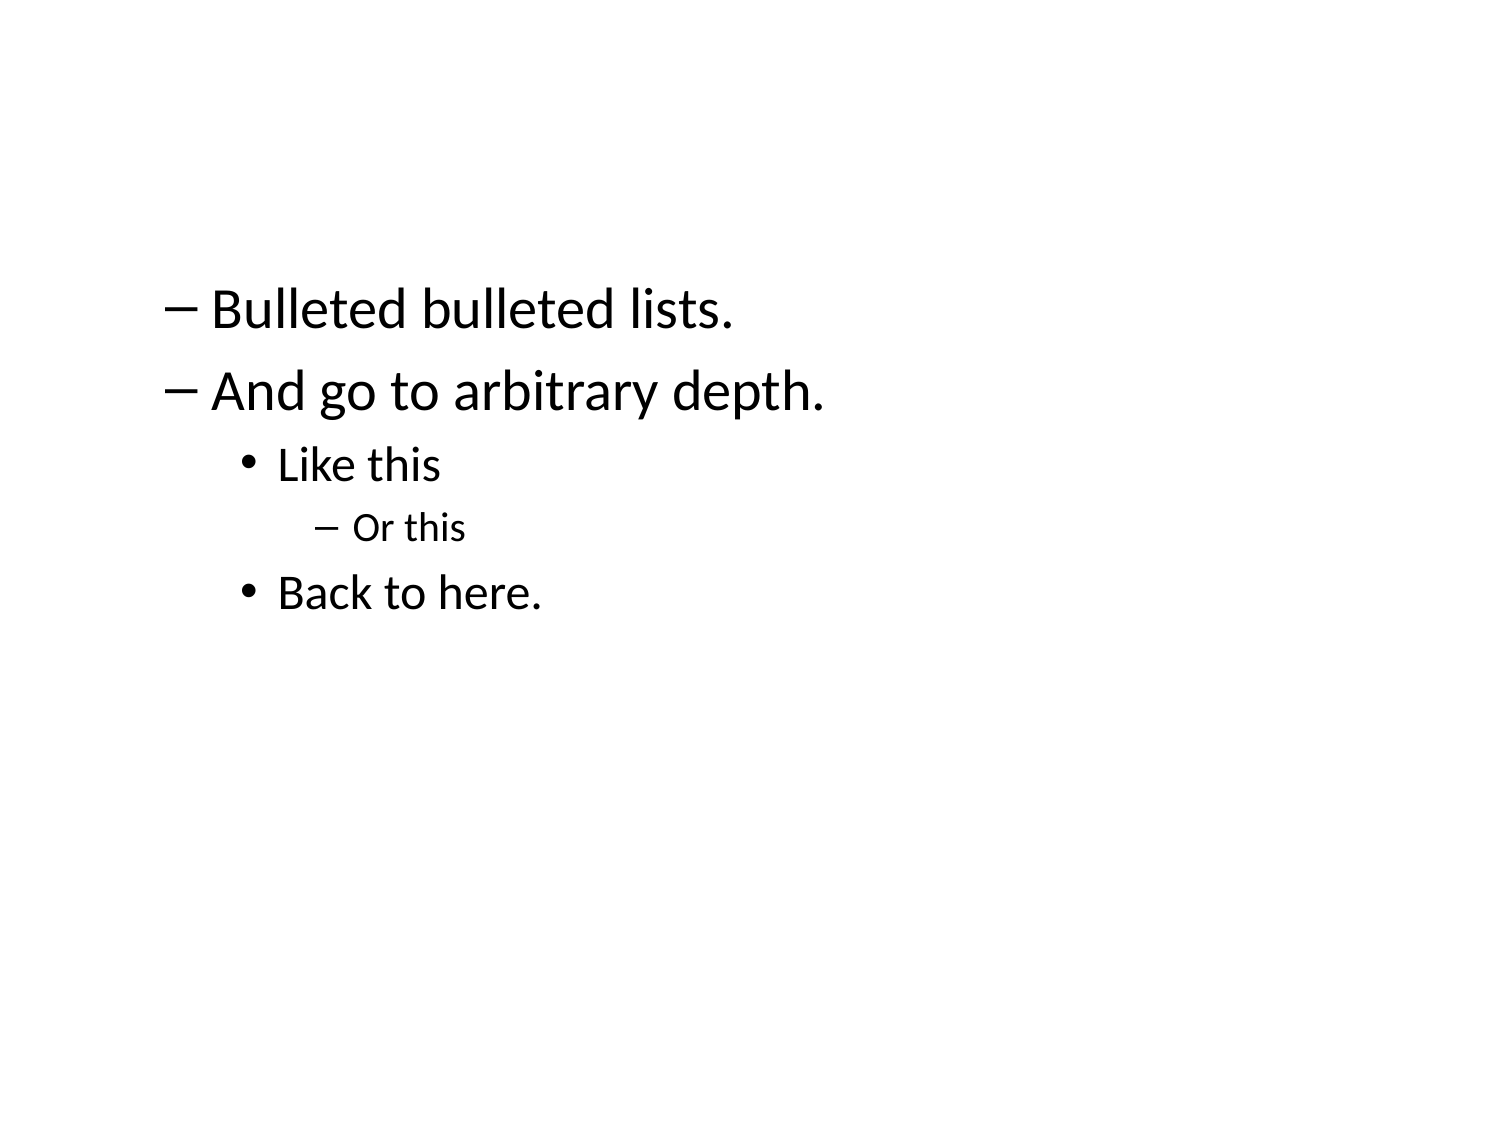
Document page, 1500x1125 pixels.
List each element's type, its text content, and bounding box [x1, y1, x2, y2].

list Bulleted bulleted lists. And go to arbitrary depth. Like this Or this Back to here. [75, 262, 1425, 1005]
